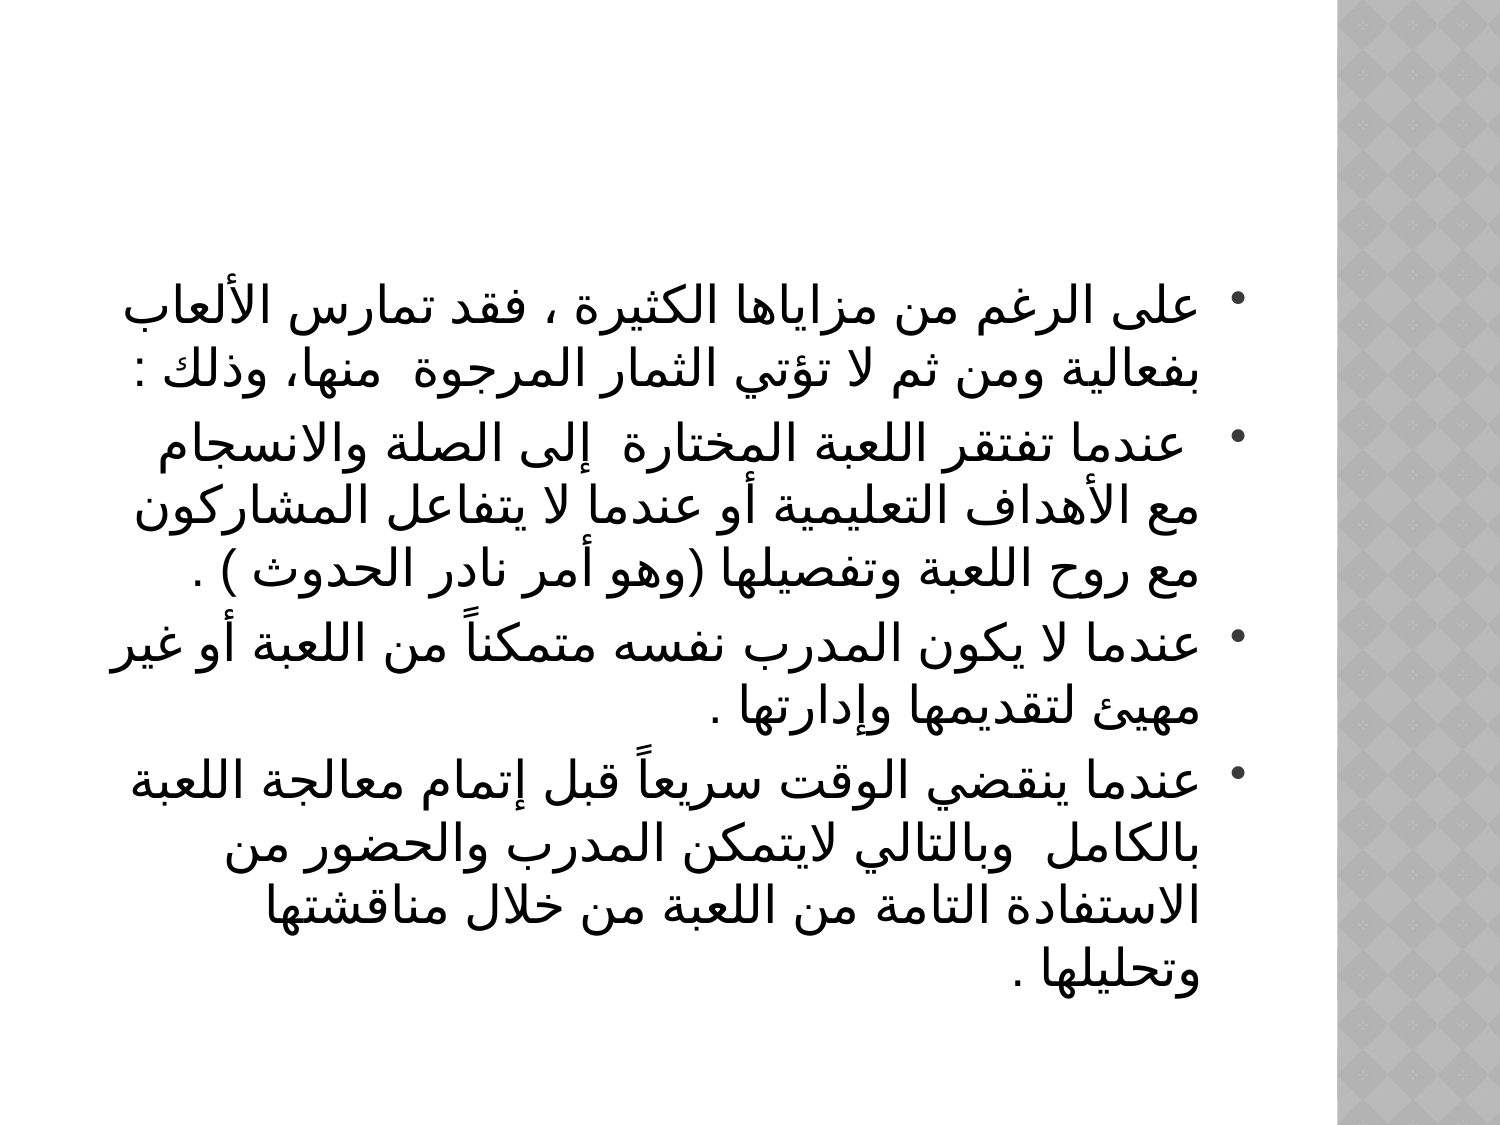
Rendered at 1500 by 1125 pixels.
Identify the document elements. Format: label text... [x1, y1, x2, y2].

list على الرغم من مزاياها الكثيرة ، فقد تمارس الألعاب بفعالية ومن ثم لا تؤتي الثمار المرجوة منها، وذلك : عندما تفتقر اللعبة المختارة إلى الصلة والانسجام مع الأهداف التعليمية أو عندما لا يتفاعل المشاركون مع روح اللعبة وتفصيلها (وهو أمر نادر الحدوث ) . عندما لا يكون المدرب نفسه متمكناً من اللعبة أو غير مهيئ لتقديمها وإدارتها . عندما ينقضي الوقت سريعاً قبل إتمام معالجة اللعبة بالكامل وبالتالي لايتمكن المدرب والحضور من الاستفادة التامة من اللعبة من خلال مناقشتها وتحليلها . [75, 264, 1263, 1060]
